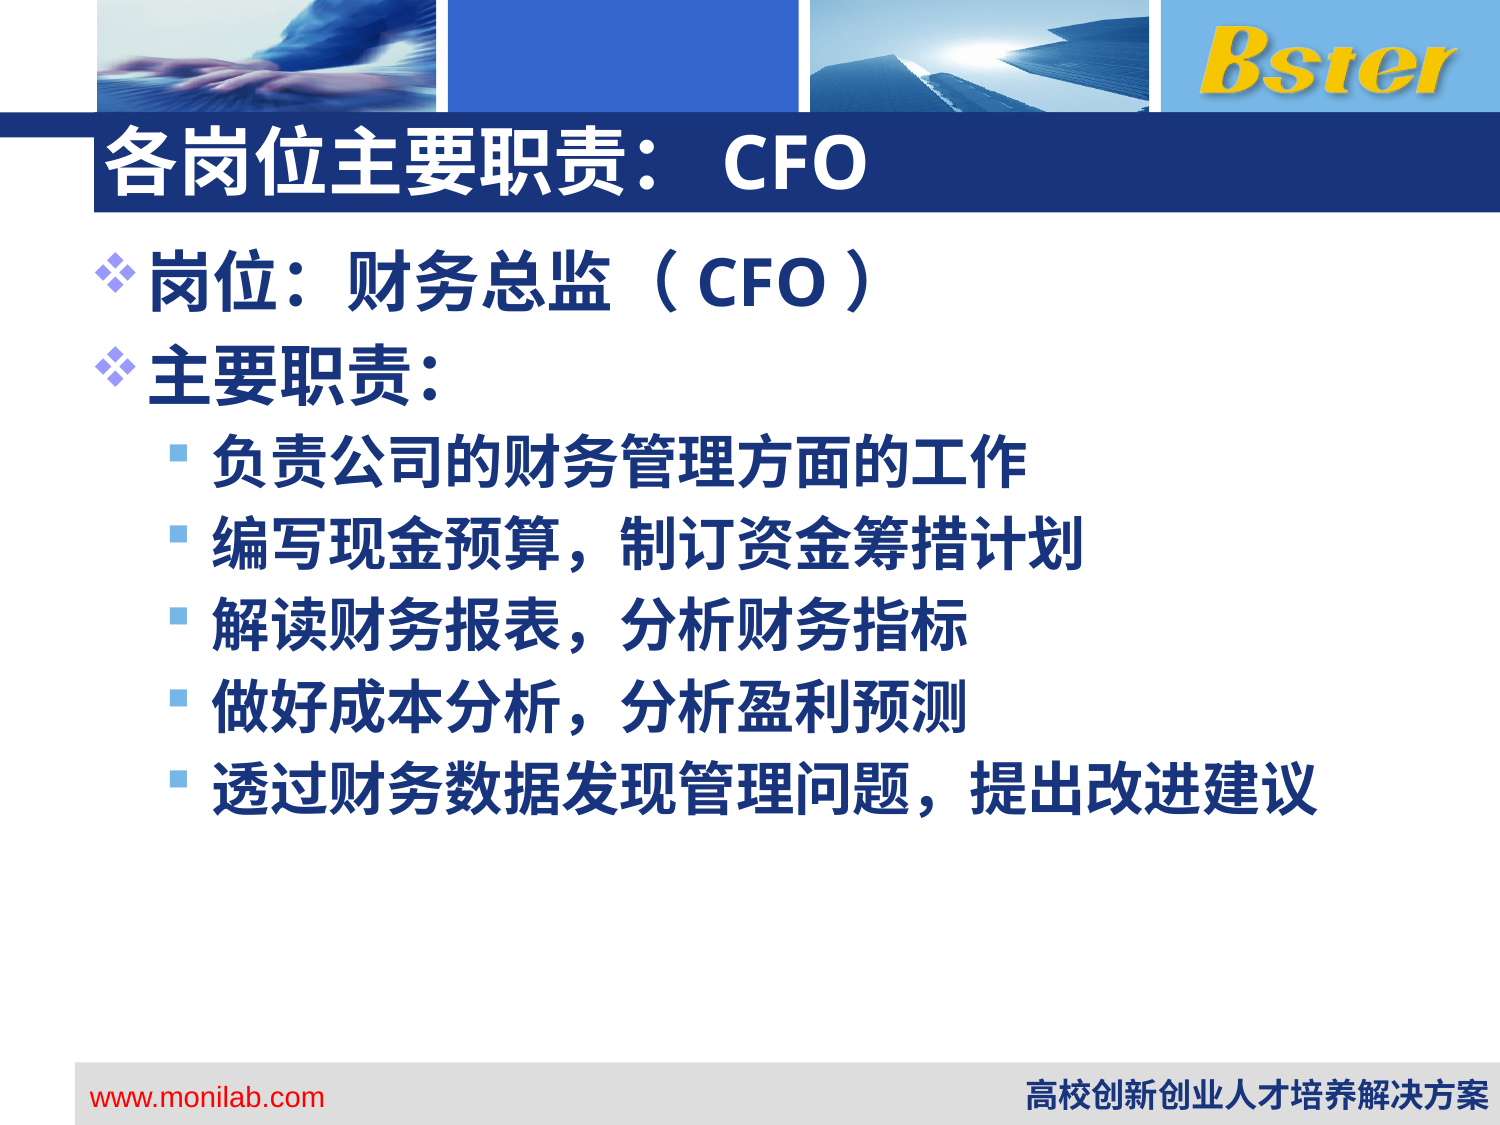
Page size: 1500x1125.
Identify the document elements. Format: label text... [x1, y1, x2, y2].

picture [97, 0, 437, 112]
picture [810, 0, 1150, 112]
picture [1199, 26, 1458, 94]
title 各岗位主要职责：CFO [88, 113, 1369, 206]
list 岗位：财务总监（CFO） 主要职责： 负责公司的财务管理方面的工作 编写现金预算，制订资金筹措计划 解读财务报表，分析财务指标 做好成本分析，分析盈利预测 透过财务数据发现管理问题，提出改进建议 [74, 232, 1454, 1034]
